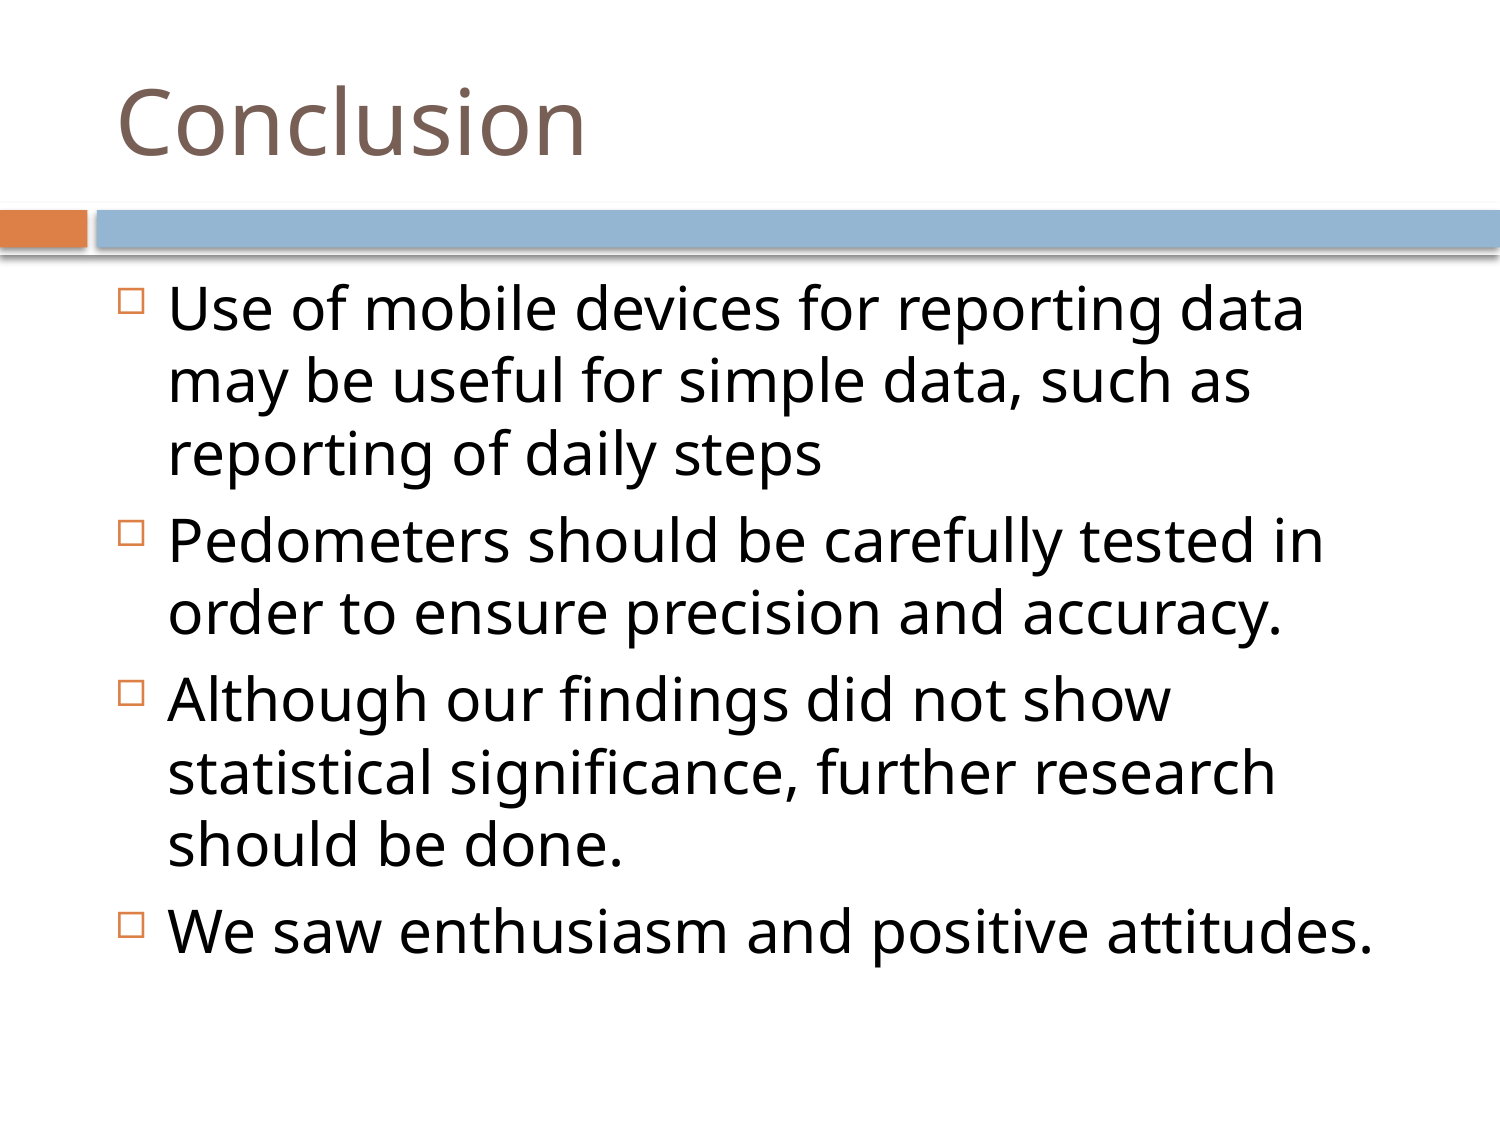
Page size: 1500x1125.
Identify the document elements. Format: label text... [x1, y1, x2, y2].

list Use of mobile devices for reporting data may be useful for simple data, such as reporting of daily steps Pedometers should be carefully tested in order to ensure precision and accuracy. Although our findings did not show statistical significance, further research should be done. We saw enthusiasm and positive attitudes. [100, 262, 1438, 1000]
title Conclusion [100, 37, 1438, 200]
